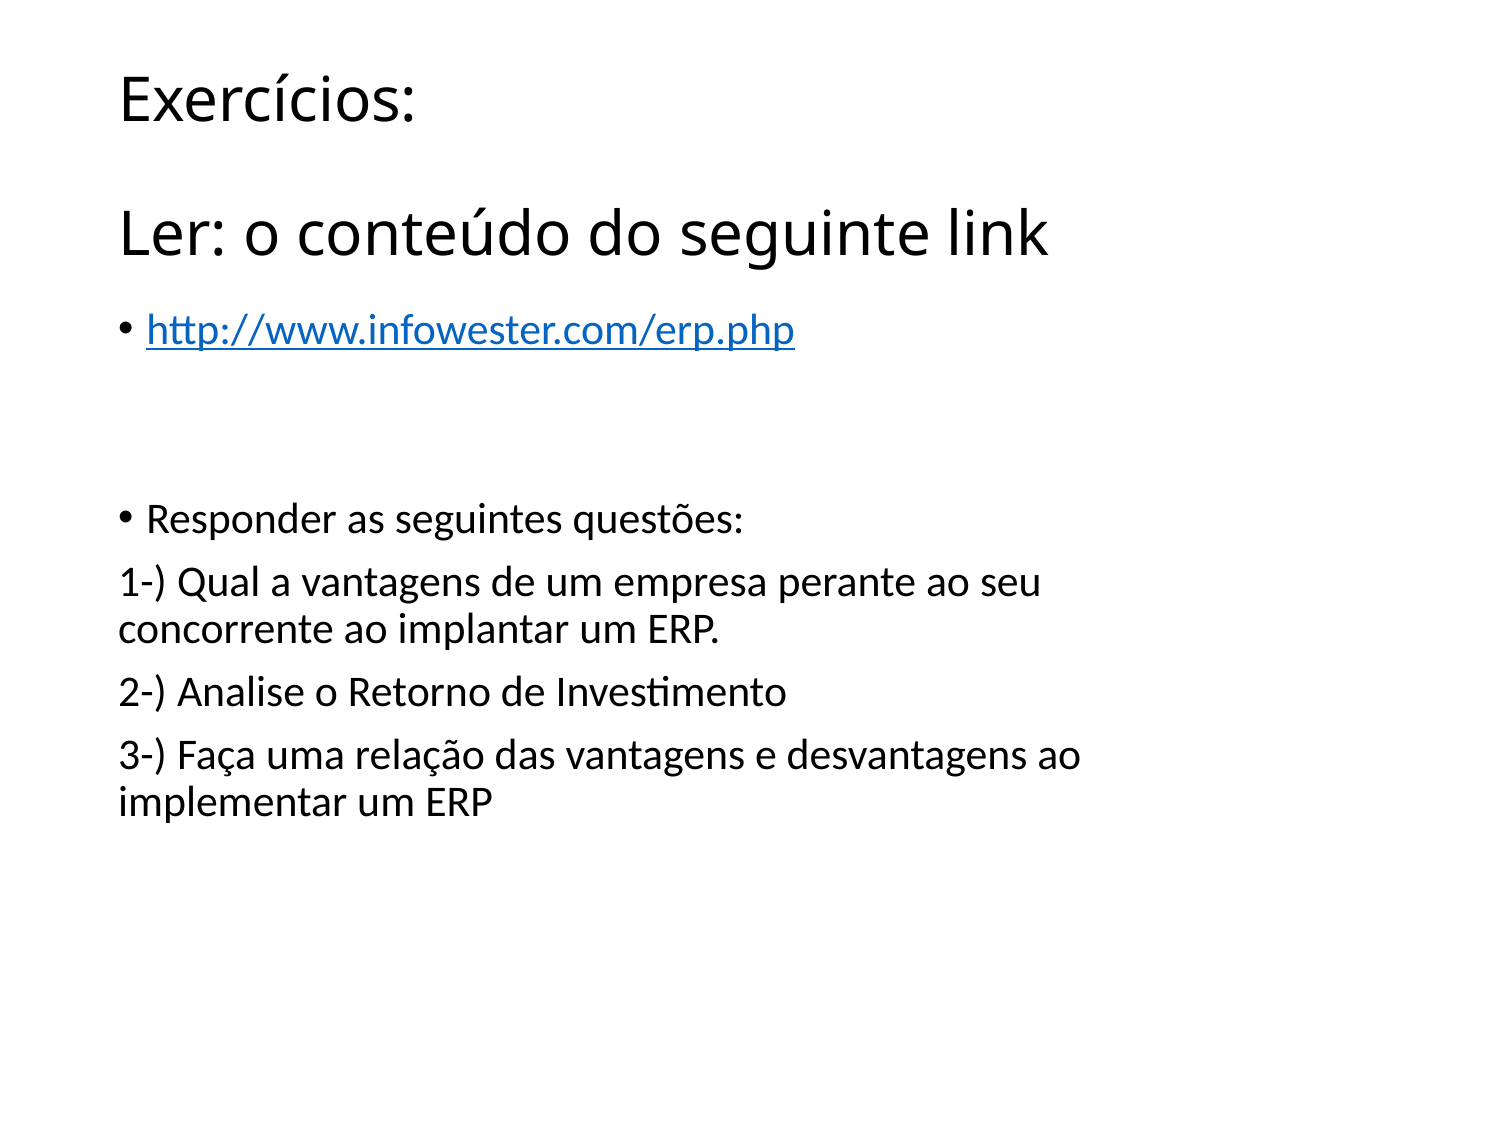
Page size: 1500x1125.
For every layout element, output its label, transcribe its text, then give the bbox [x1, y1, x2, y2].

title Exercícios: Ler: o conteúdo do seguinte link [103, 59, 1397, 278]
list http://www.infowester.com/erp.php Responder as seguintes questões: 1-) Qual a vantagens de um empresa perante ao seu concorrente ao implantar um ERP. 2-) Analise o Retorno de Investimento 3-) Faça uma relação das vantagens e desvantagens ao implementar um ERP [103, 299, 1282, 953]
